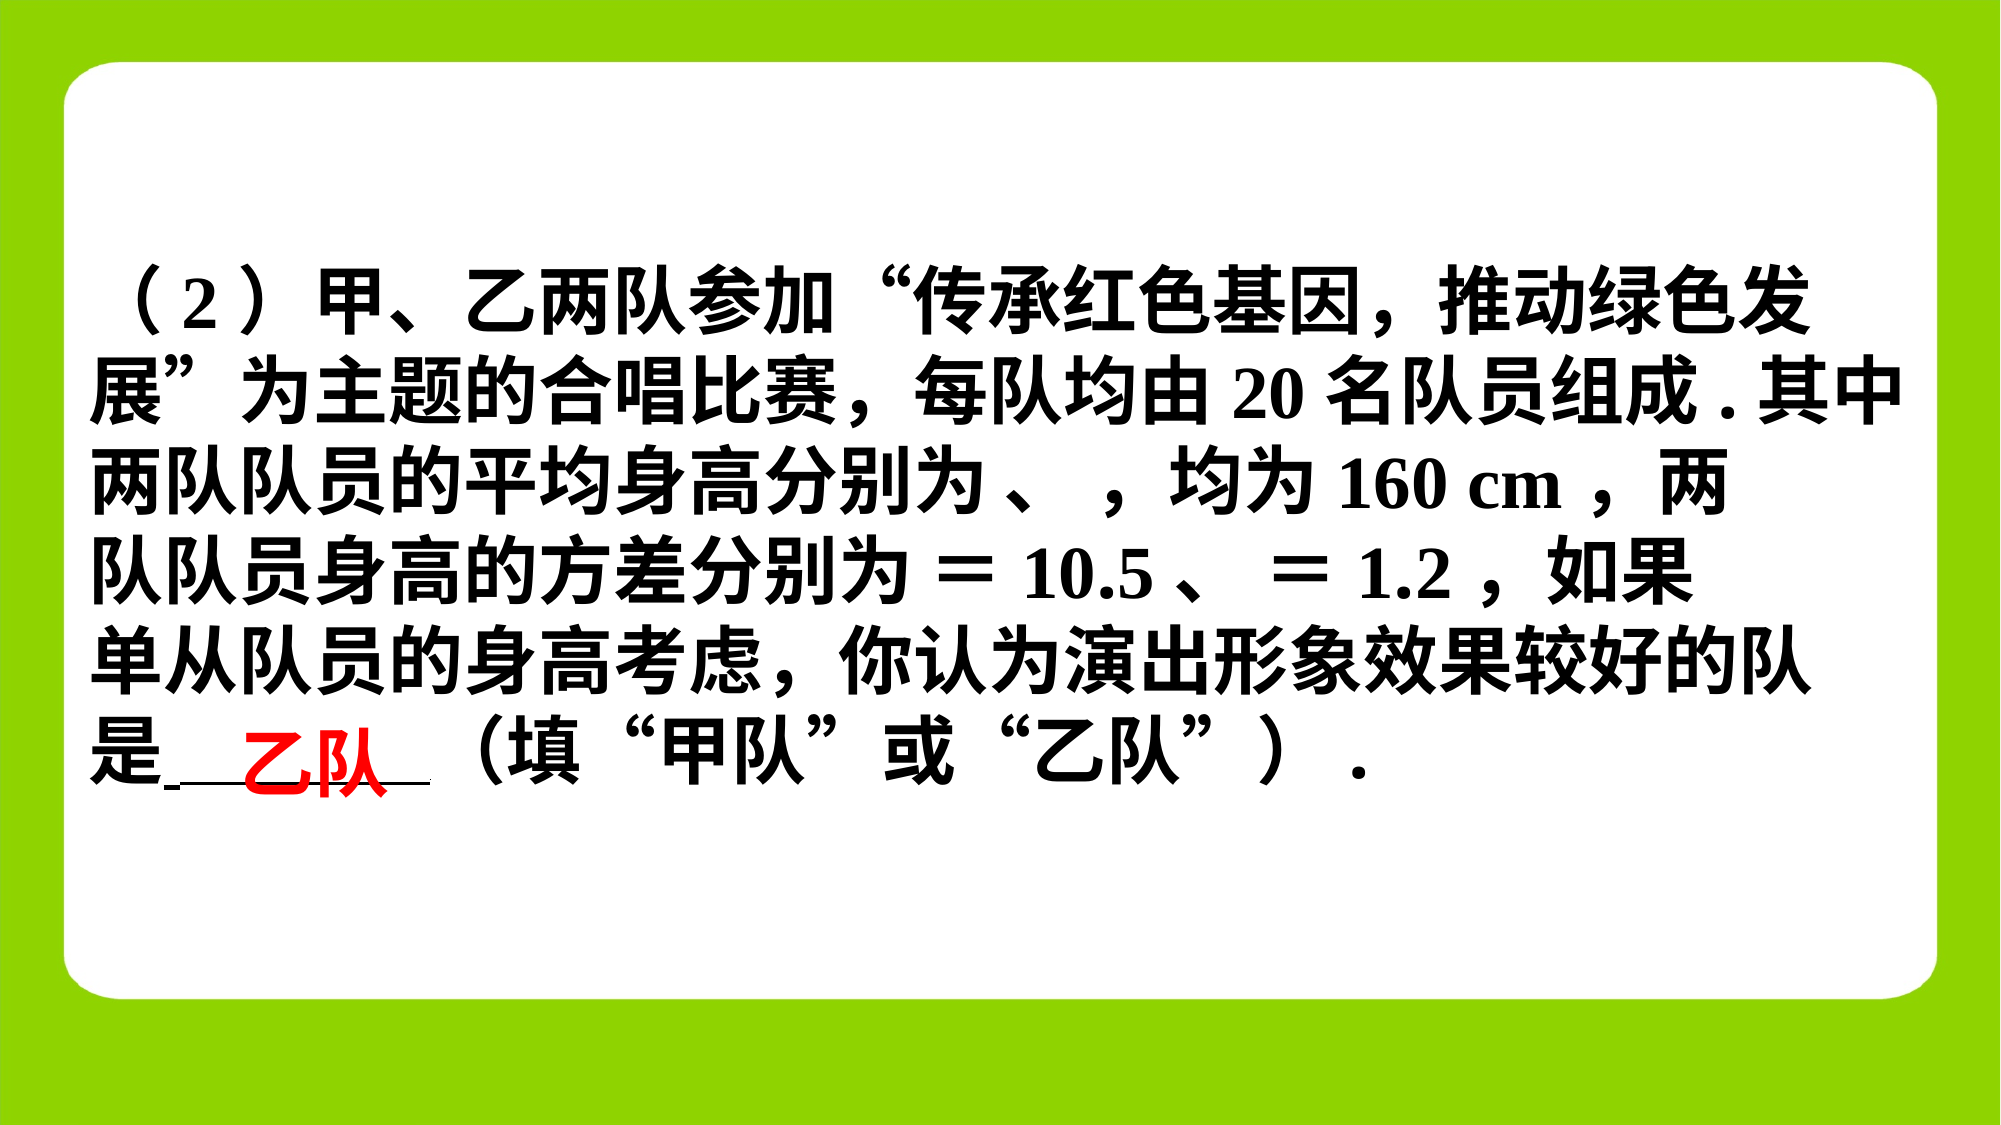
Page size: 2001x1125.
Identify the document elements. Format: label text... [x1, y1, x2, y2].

picture [0, 0, 2001, 1125]
text_box 乙队 [224, 708, 480, 815]
